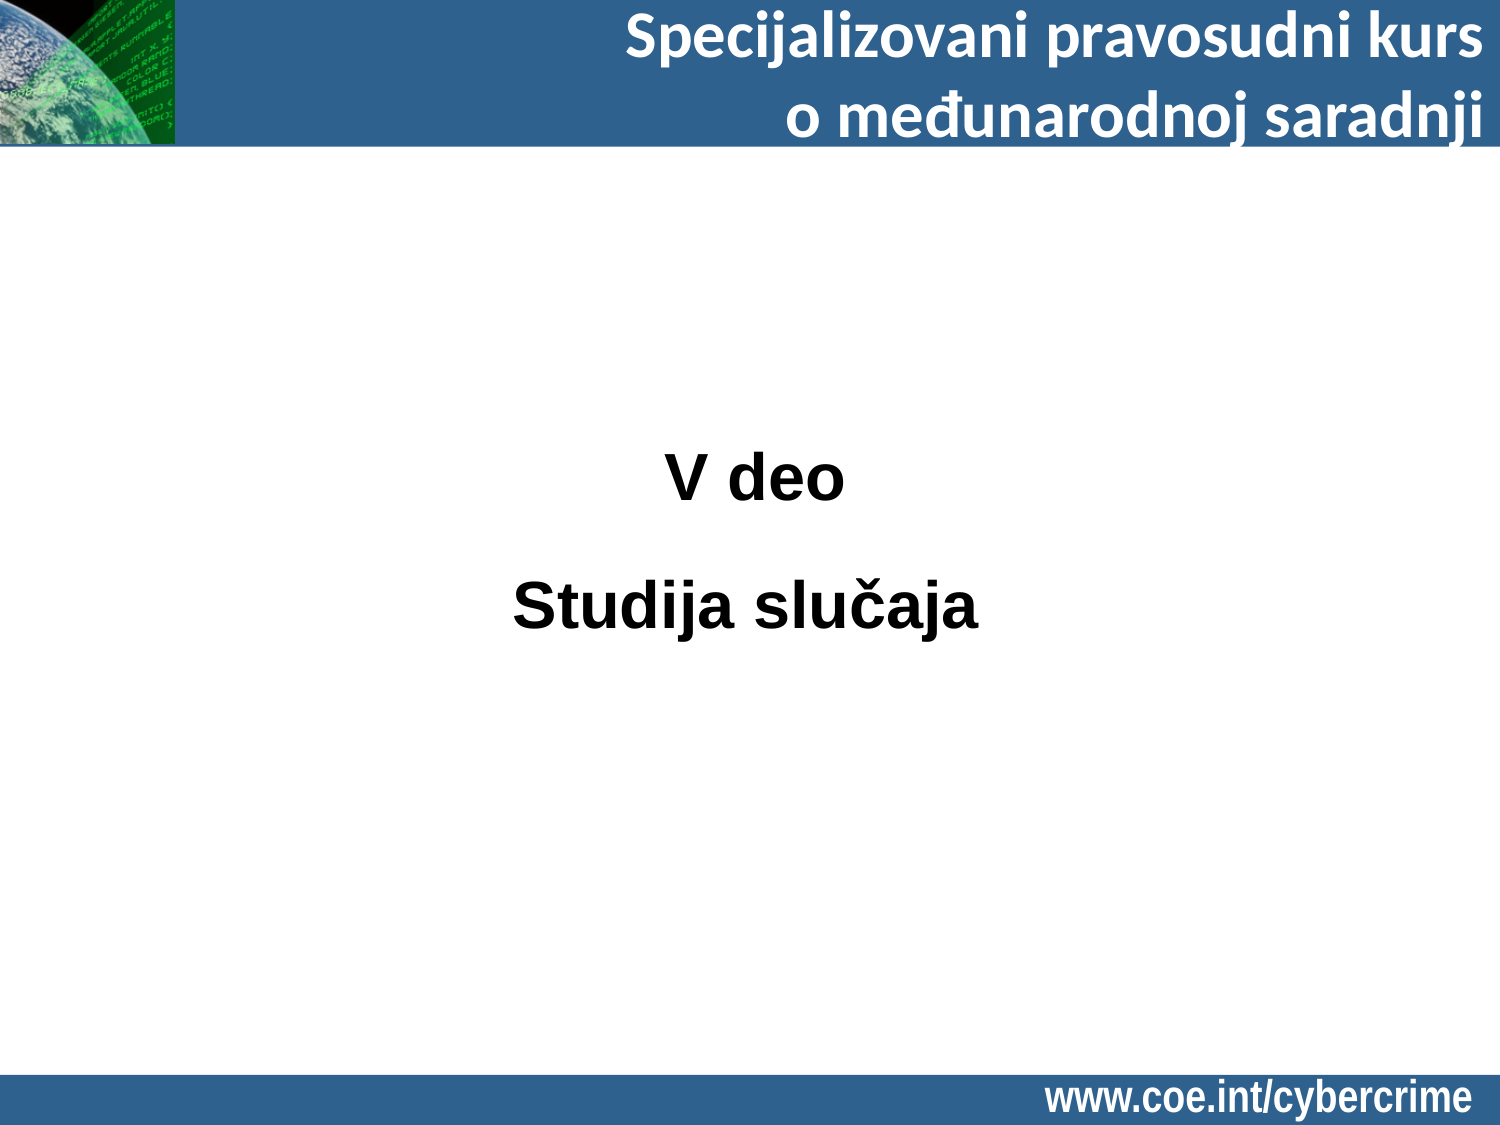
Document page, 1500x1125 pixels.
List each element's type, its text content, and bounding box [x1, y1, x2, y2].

text_box Specijalizovani pravosudni kurs o međunarodnoj saradnji [177, 0, 1500, 149]
text_box V deo Studija slučaja [56, 441, 1455, 713]
picture [0, 0, 175, 144]
text_box [0, 1073, 1030, 1125]
text_box www.coe.int/cybercrime [1030, 1059, 1500, 1125]
